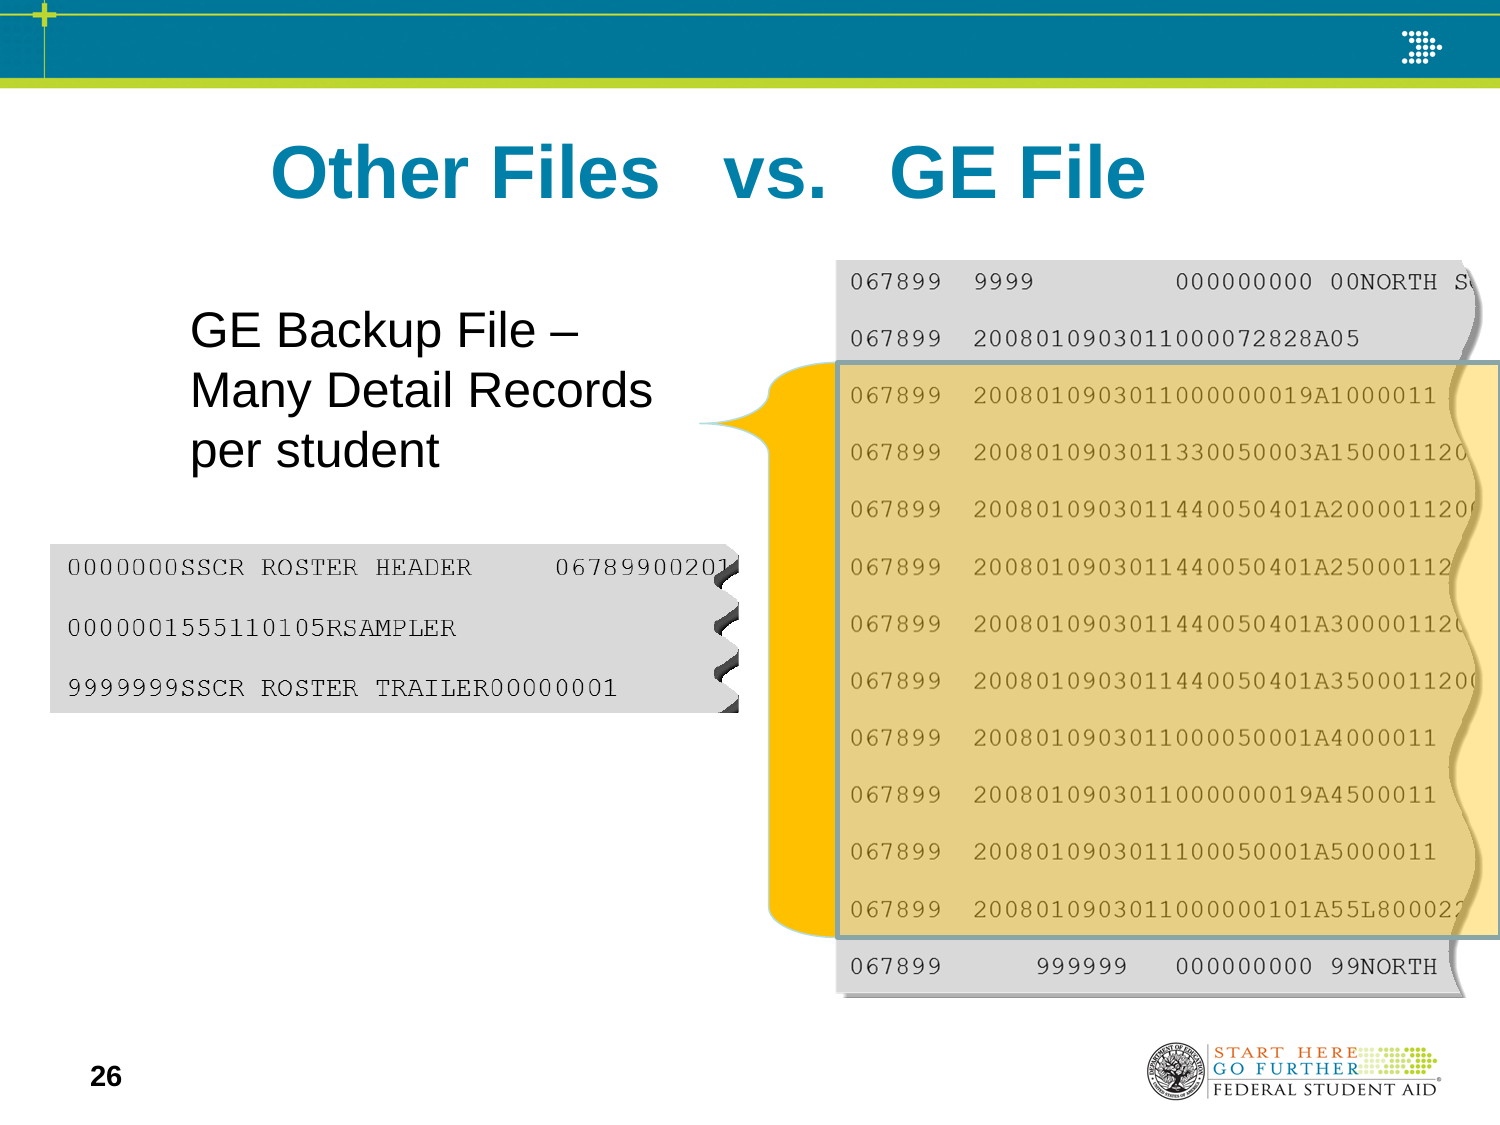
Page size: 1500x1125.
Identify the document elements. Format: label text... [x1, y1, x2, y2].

picture [1424, 32, 1428, 42]
text_box GE Backup File – Many Detail Records per student [174, 290, 725, 486]
picture [0, 3, 1500, 26]
text_box [699, 361, 828, 938]
title Other Files vs. GE File [131, 112, 1288, 226]
picture [0, 78, 1500, 1125]
slide_number 26 [74, 1049, 388, 1125]
